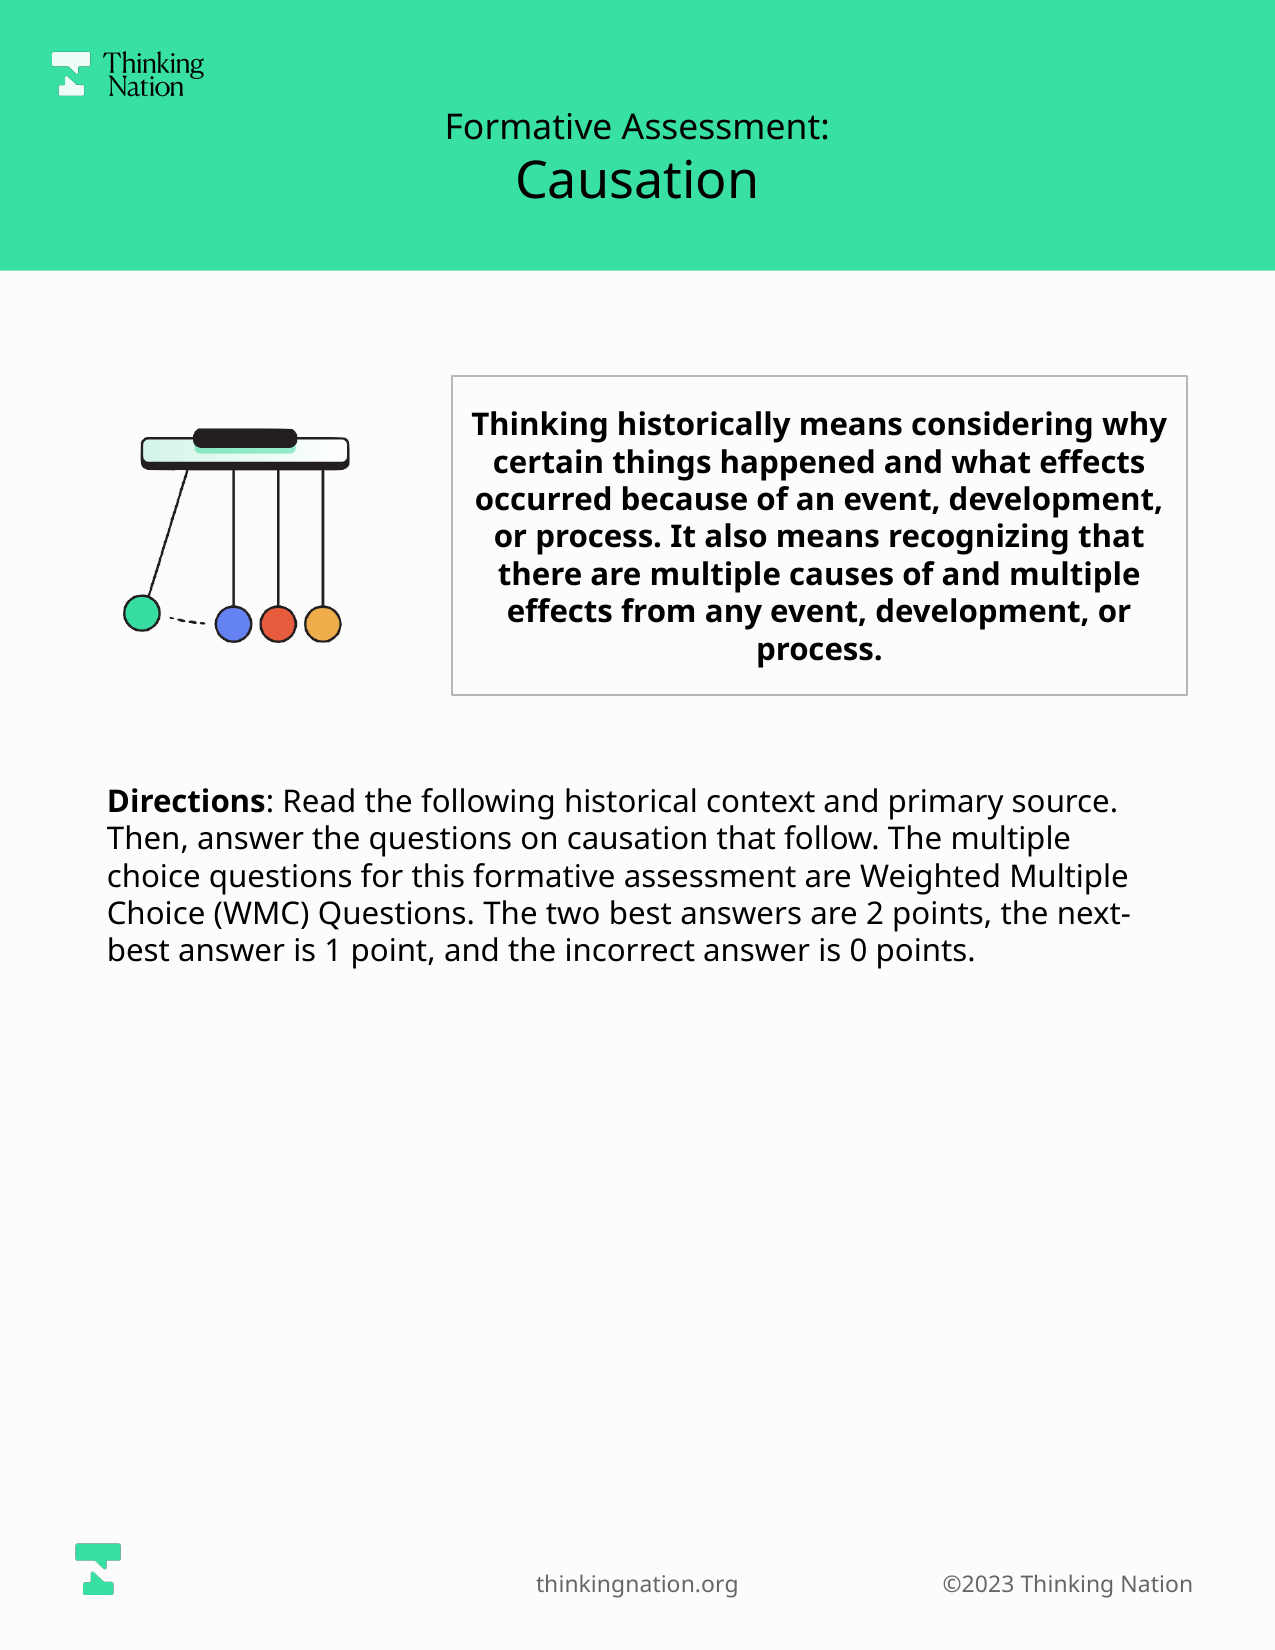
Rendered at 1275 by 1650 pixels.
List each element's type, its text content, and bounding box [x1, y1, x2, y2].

text_box Thinking historically means considering why certain things happened and what effects occurred because of an event, development, or process. It also means recognizing that there are multiple causes of and multiple effects from any event, development, or process. [452, 376, 1187, 695]
picture [74, 374, 397, 697]
text_box Directions: Read the following historical context and primary source. Then, answer the questions on causation that follow. The multiple choice questions for this formative assessment are Weighted Multiple Choice (WMC) Questions. The two best answers are 2 points, the next-best answer is 1 point, and the incorrect answer is 0 points. [87, 758, 1187, 991]
text_box Formative Assessment: Causation [0, 0, 1275, 271]
picture [35, 37, 210, 110]
text_box ©2023 Thinking Nation [907, 1553, 1210, 1605]
picture [62, 1533, 134, 1605]
text_box thinkingnation.org [486, 1553, 789, 1605]
